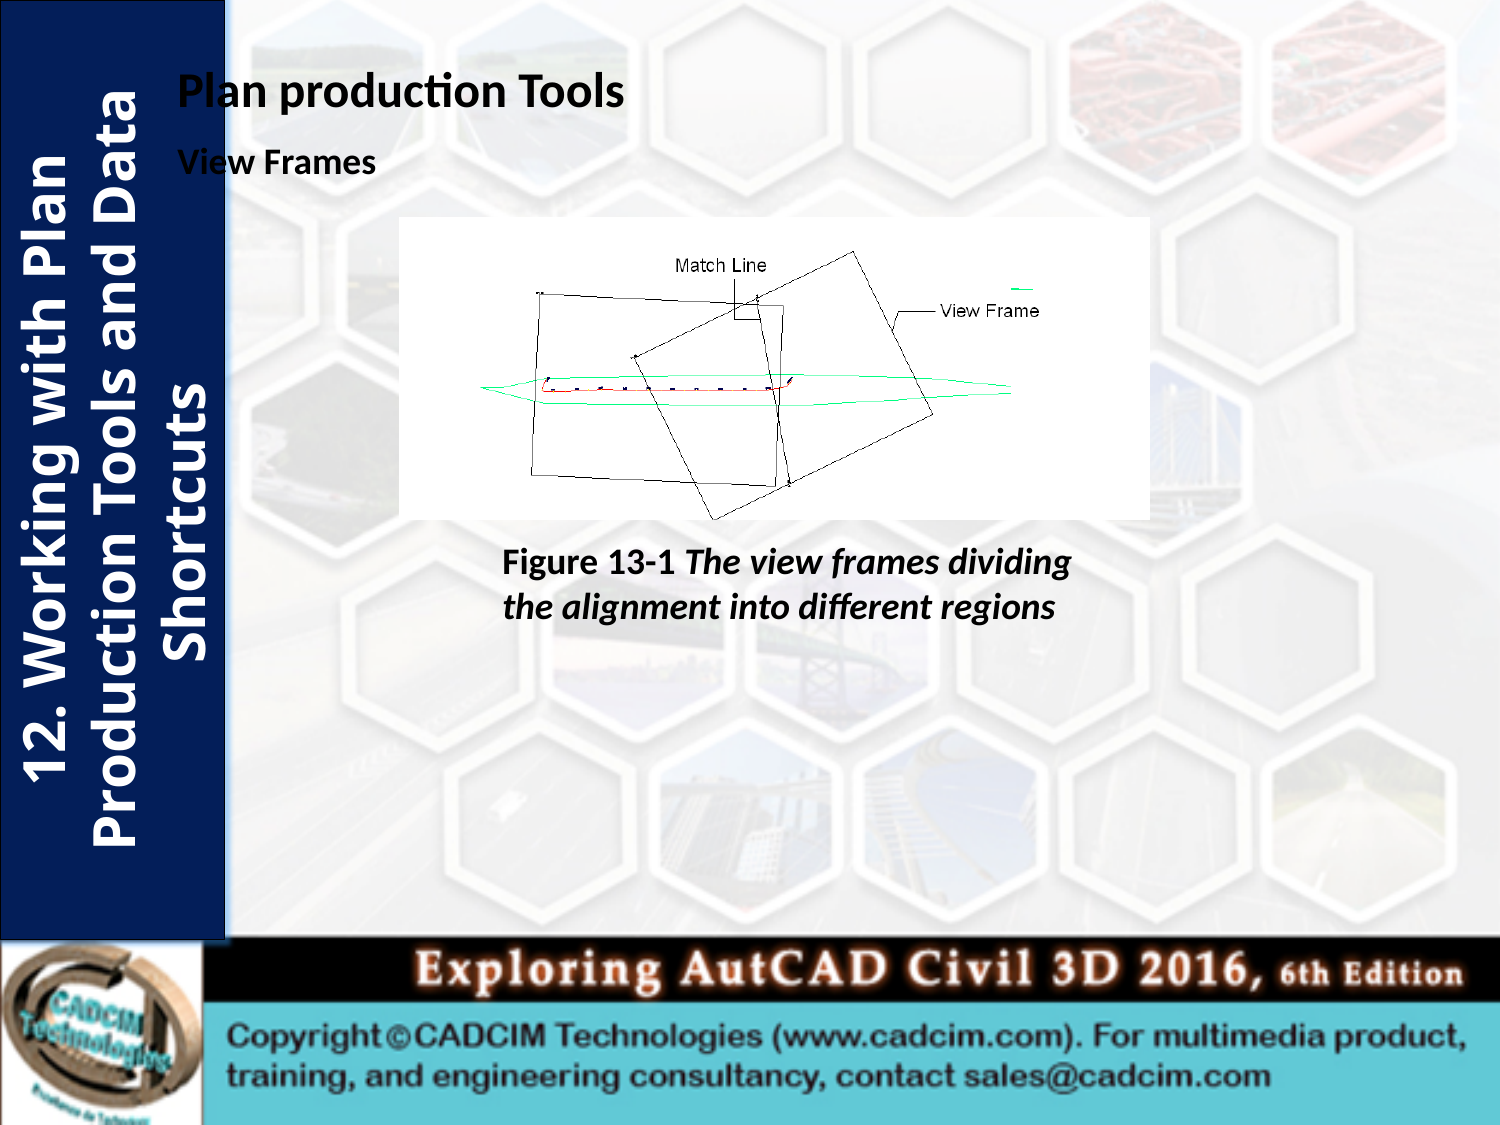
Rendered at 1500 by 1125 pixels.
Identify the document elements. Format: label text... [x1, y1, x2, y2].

picture [0, 0, 1500, 1125]
text_box View Frames [162, 129, 488, 190]
text_box Plan production Tools [162, 49, 913, 125]
text_box Figure 13-1 The view frames dividing the alignment into different regions [487, 529, 1088, 635]
